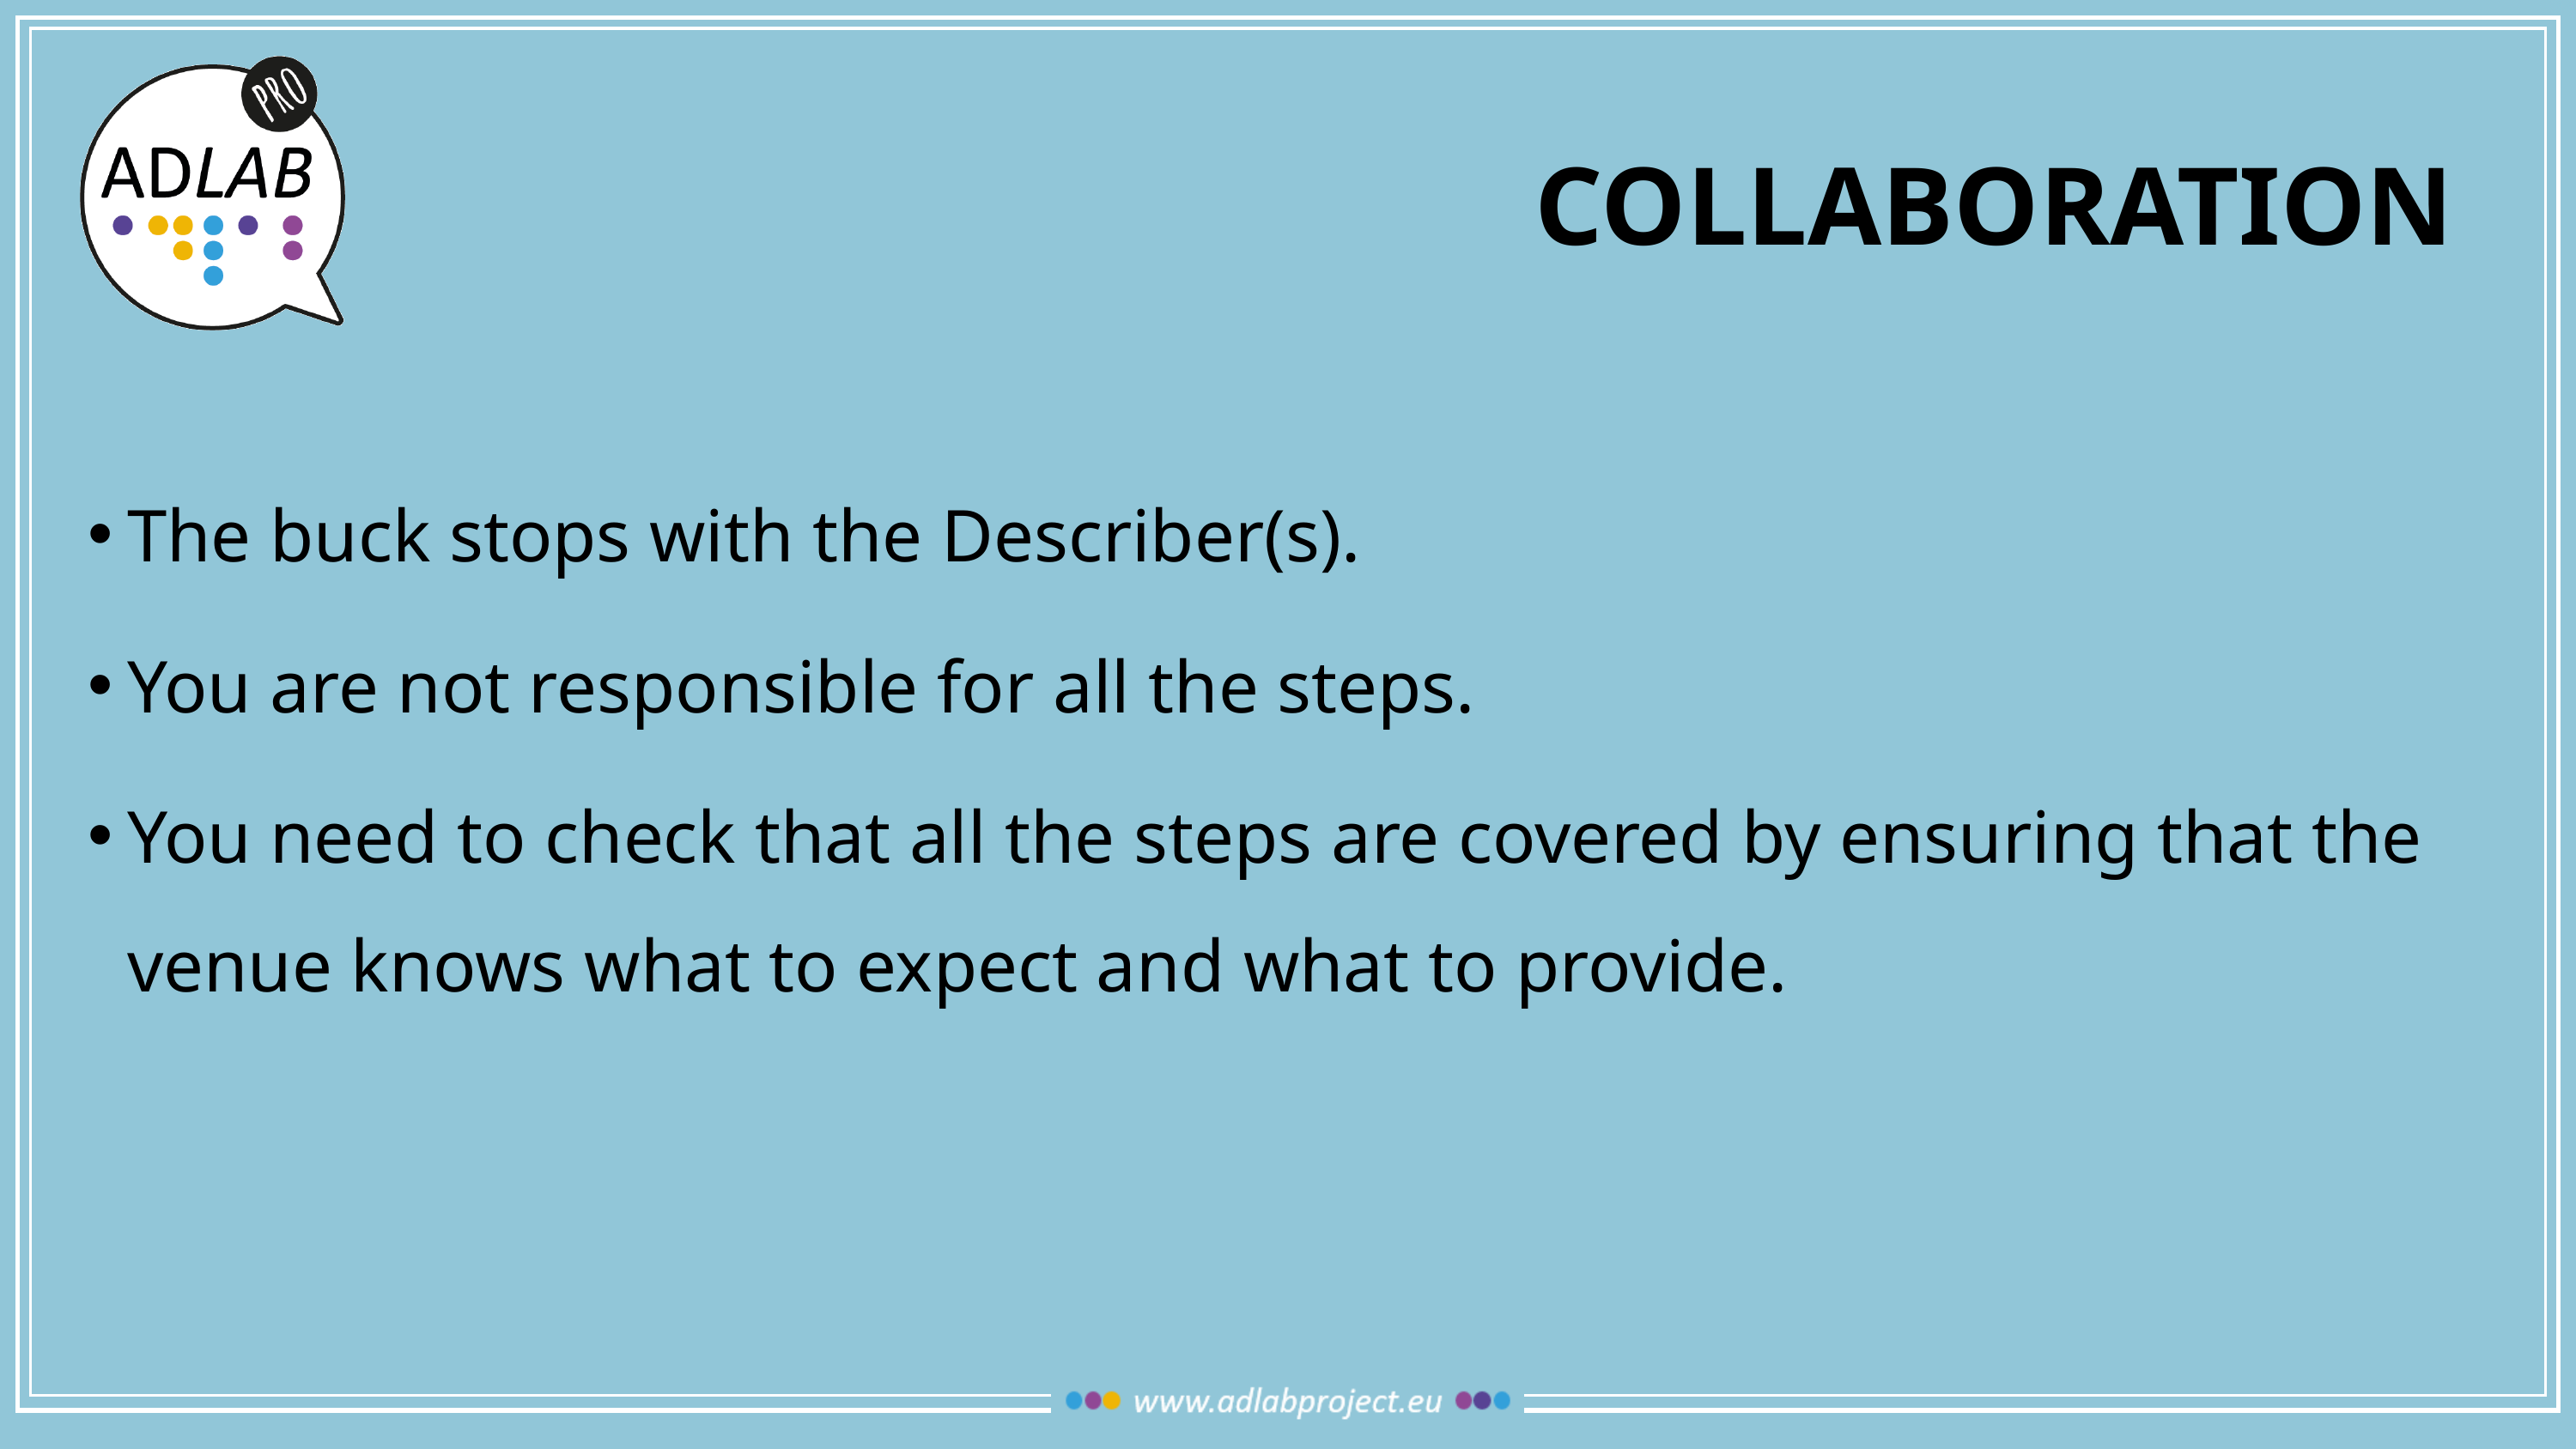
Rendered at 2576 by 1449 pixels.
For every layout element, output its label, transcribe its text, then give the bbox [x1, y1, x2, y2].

list The buck stops with the Describer(s). You are not responsible for all the steps. You need to check that all the steps are covered by ensuring that the venue knows what to expect and what to provide. [75, 440, 2501, 1122]
picture [1051, 1378, 1524, 1429]
title collaboration [384, 70, 2467, 351]
picture [72, 49, 353, 330]
